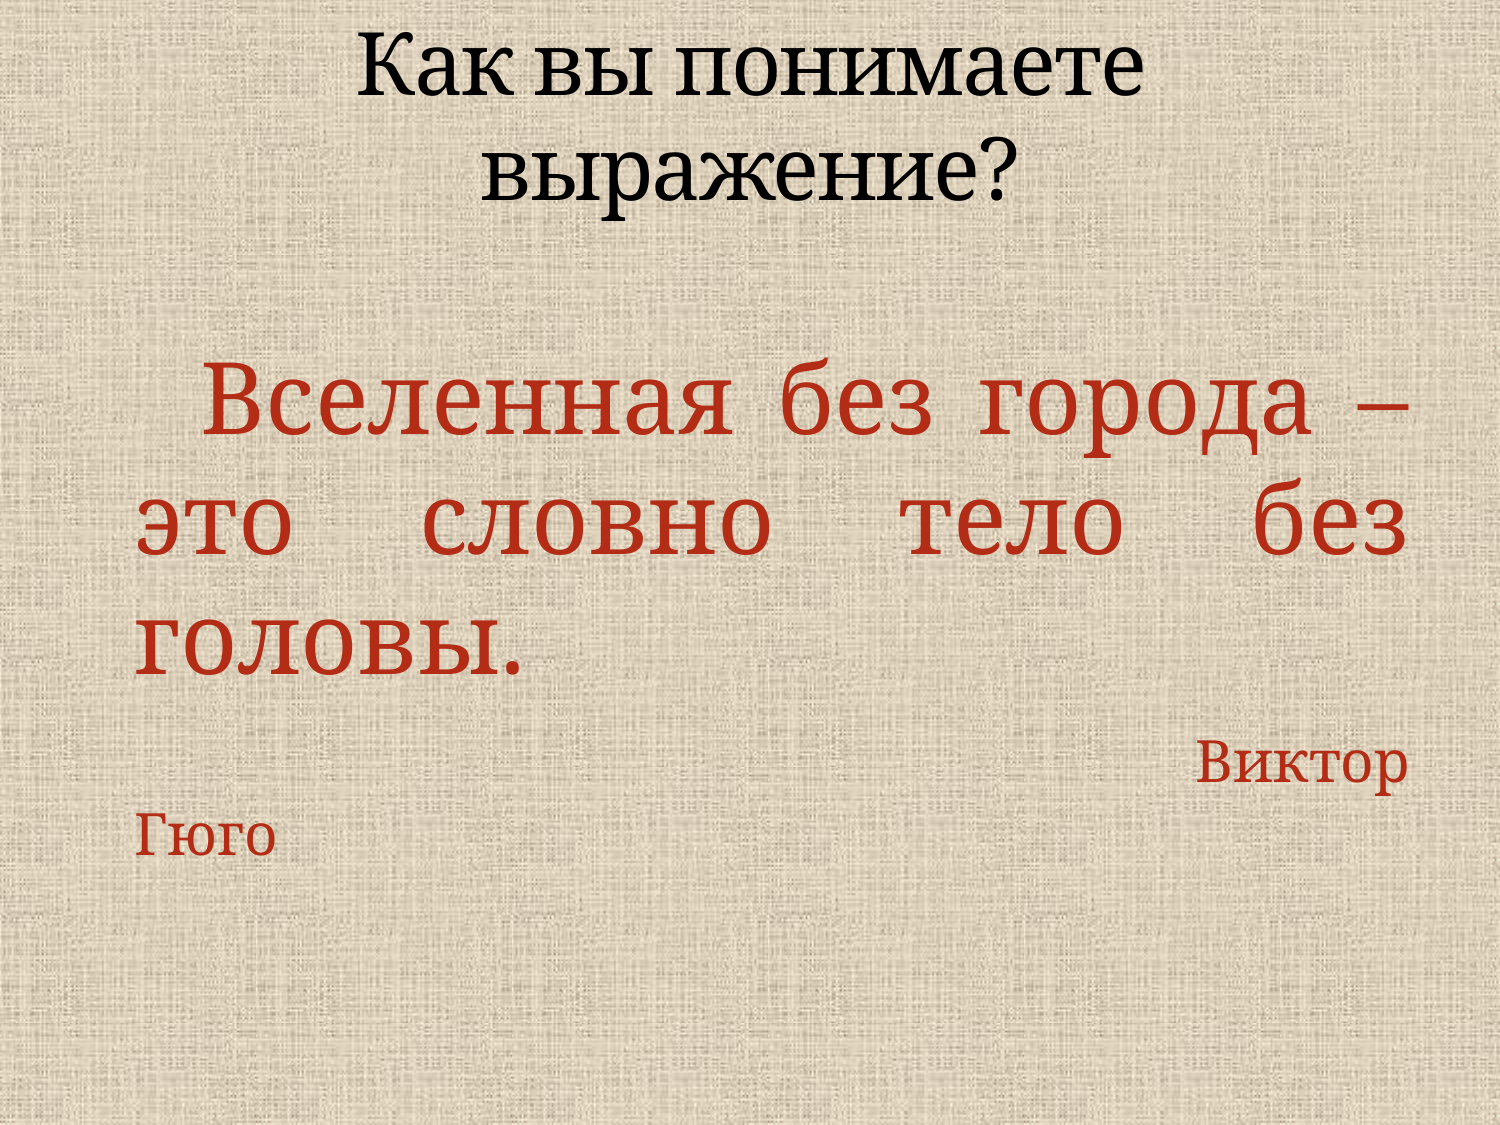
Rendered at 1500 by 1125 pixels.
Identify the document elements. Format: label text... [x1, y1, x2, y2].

picture [0, 0, 1500, 1125]
list Вселенная без города – это словно тело без головы. Виктор Гюго [75, 249, 1425, 1000]
title Как вы понимаете выражение? [74, 24, 1425, 225]
